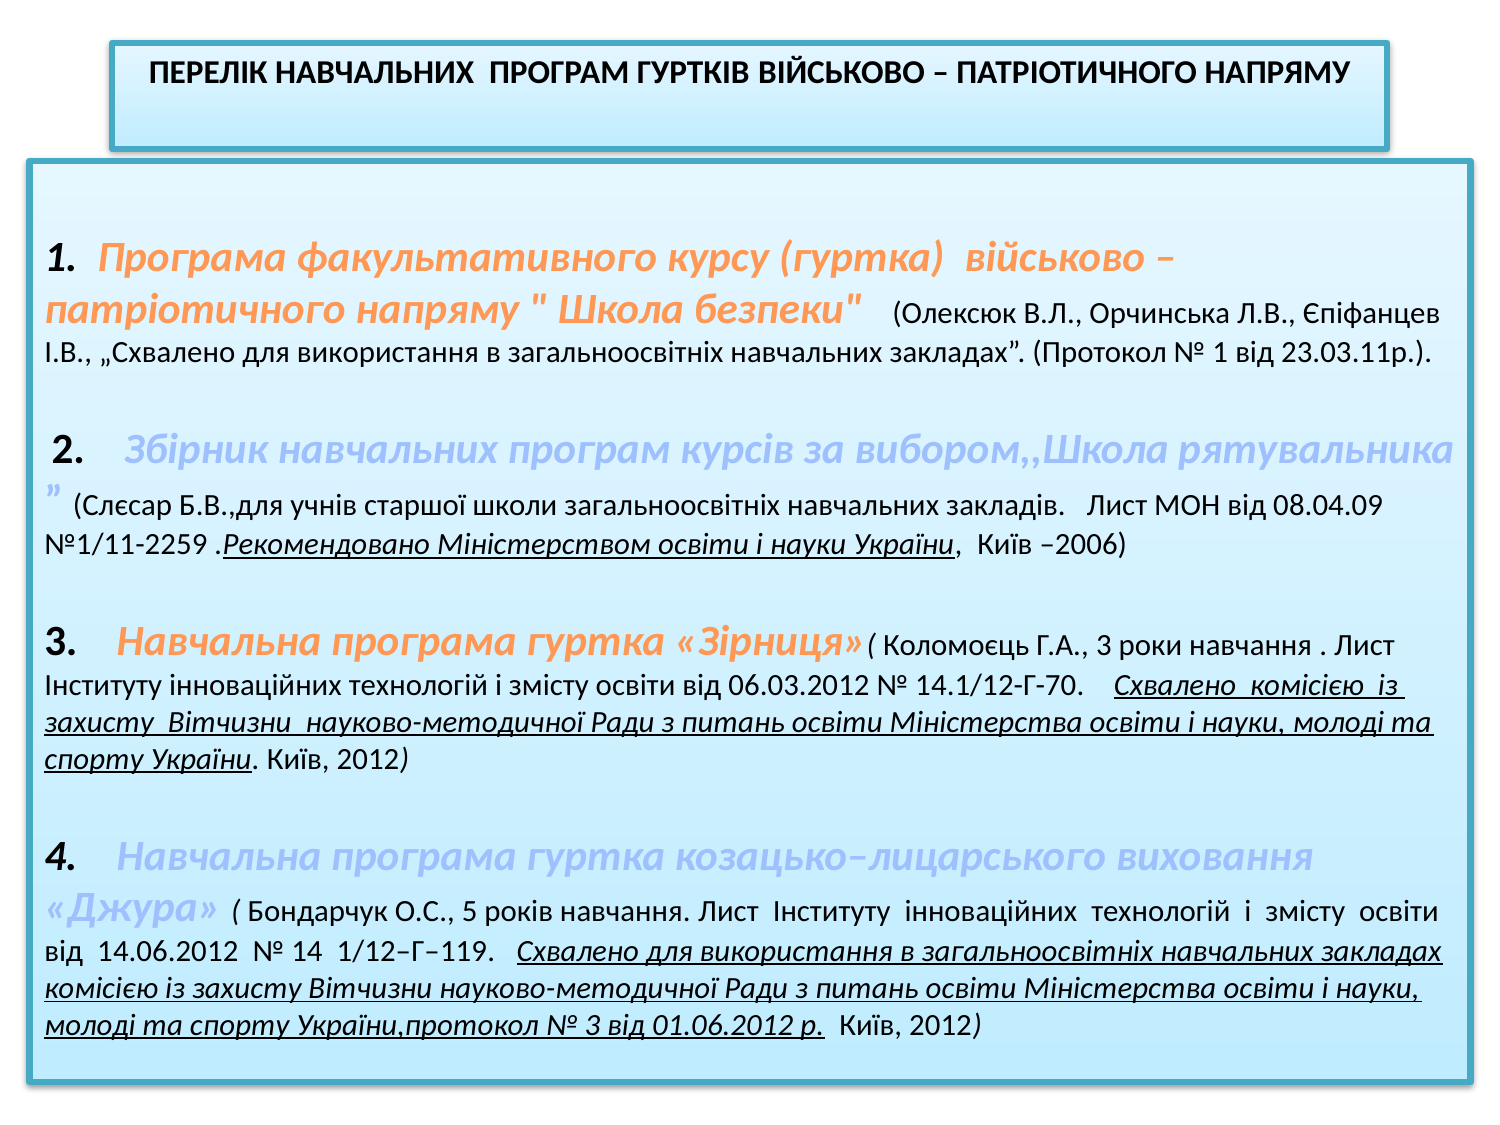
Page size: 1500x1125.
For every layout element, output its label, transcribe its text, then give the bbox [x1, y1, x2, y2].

list 1. Програма факультативного курсу (гуртка) військово – патріотичного напряму " Школа безпеки" (Олексюк В.Л., Орчинська Л.В., Єпіфанцев І.В., „Схвалено для використання в загальноосвітніх навчальних закладах”. (Протокол № 1 від 23.03.11р.). 2. Збірник навчальних програм курсів за вибором,,Школа рятувальника ” (Слєсар Б.В.,для учнів старшої школи загальноосвітніх навчальних закладів. Лист МОН від 08.04.09 №1/11-2259 .Рекомендовано Міністерством освіти і науки України, Київ –2006) 3. Навчальна програма гуртка «Зірниця»( Коломоєць Г.А., 3 роки навчання . Лист Інституту інноваційних технологій і змісту освіти від 06.03.2012 № 14.1/12-Г-70. Схвалено комісією із захисту Вітчизни науково-методичної Ради з питань освіти Міністерства освіти і науки, молоді та спорту України. Київ, 2012) 4. Навчальна програма гуртка козацько–лицарського виховання «Джура» ( Бондарчук О.С., 5 років навчання. Лист Інституту інноваційних технологій і змісту освіти від 14.06.2012 № 14 1/12–Г–119. Схвалено для використання в загальноосвітніх навчальних закладах комісією із захисту Вітчизни науково-методичної Ради з питань освіти Міністерства освіти і науки, молоді та спорту України,протокол № 3 від 01.06.2012 р. Київ, 2012) [29, 160, 1471, 1083]
title ПЕРЕЛІК НАВЧАЛЬНИХ ПРОГРАМ ГУРТКІВ ВІЙСЬКОВО – ПАТРІОТИЧНОГО НАПРЯМУ [111, 42, 1388, 150]
